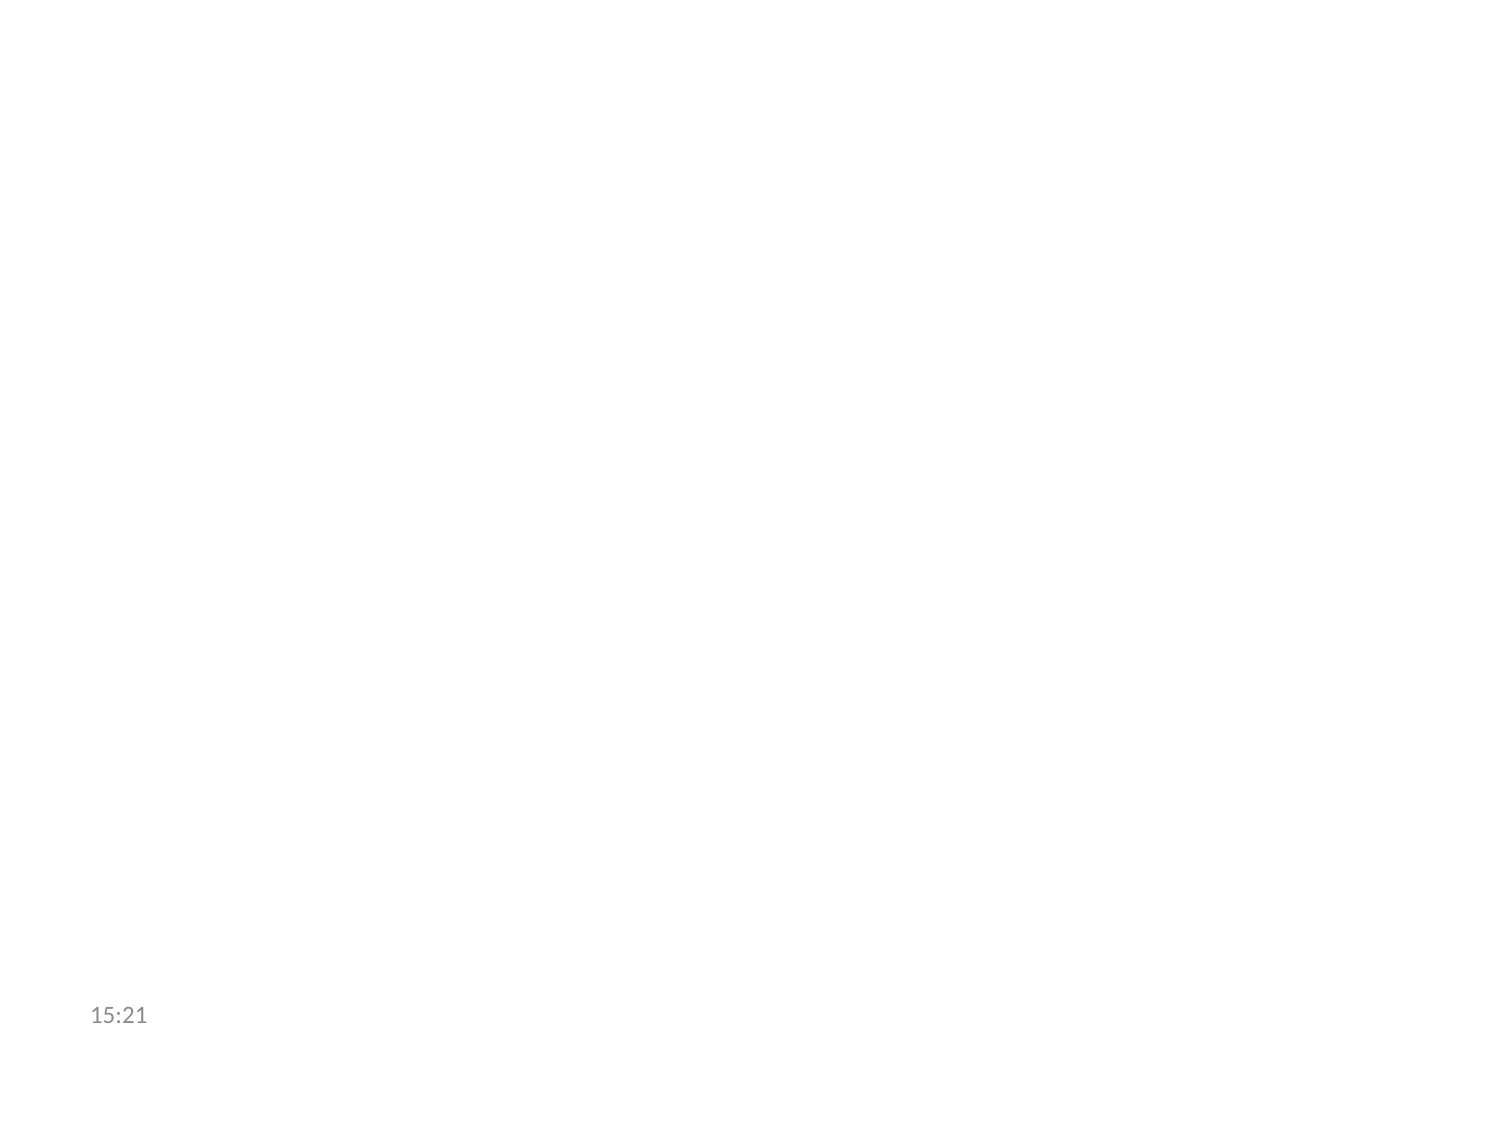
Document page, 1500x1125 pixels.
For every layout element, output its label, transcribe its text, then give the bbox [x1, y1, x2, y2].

text_box 15:35 [75, 983, 425, 1044]
